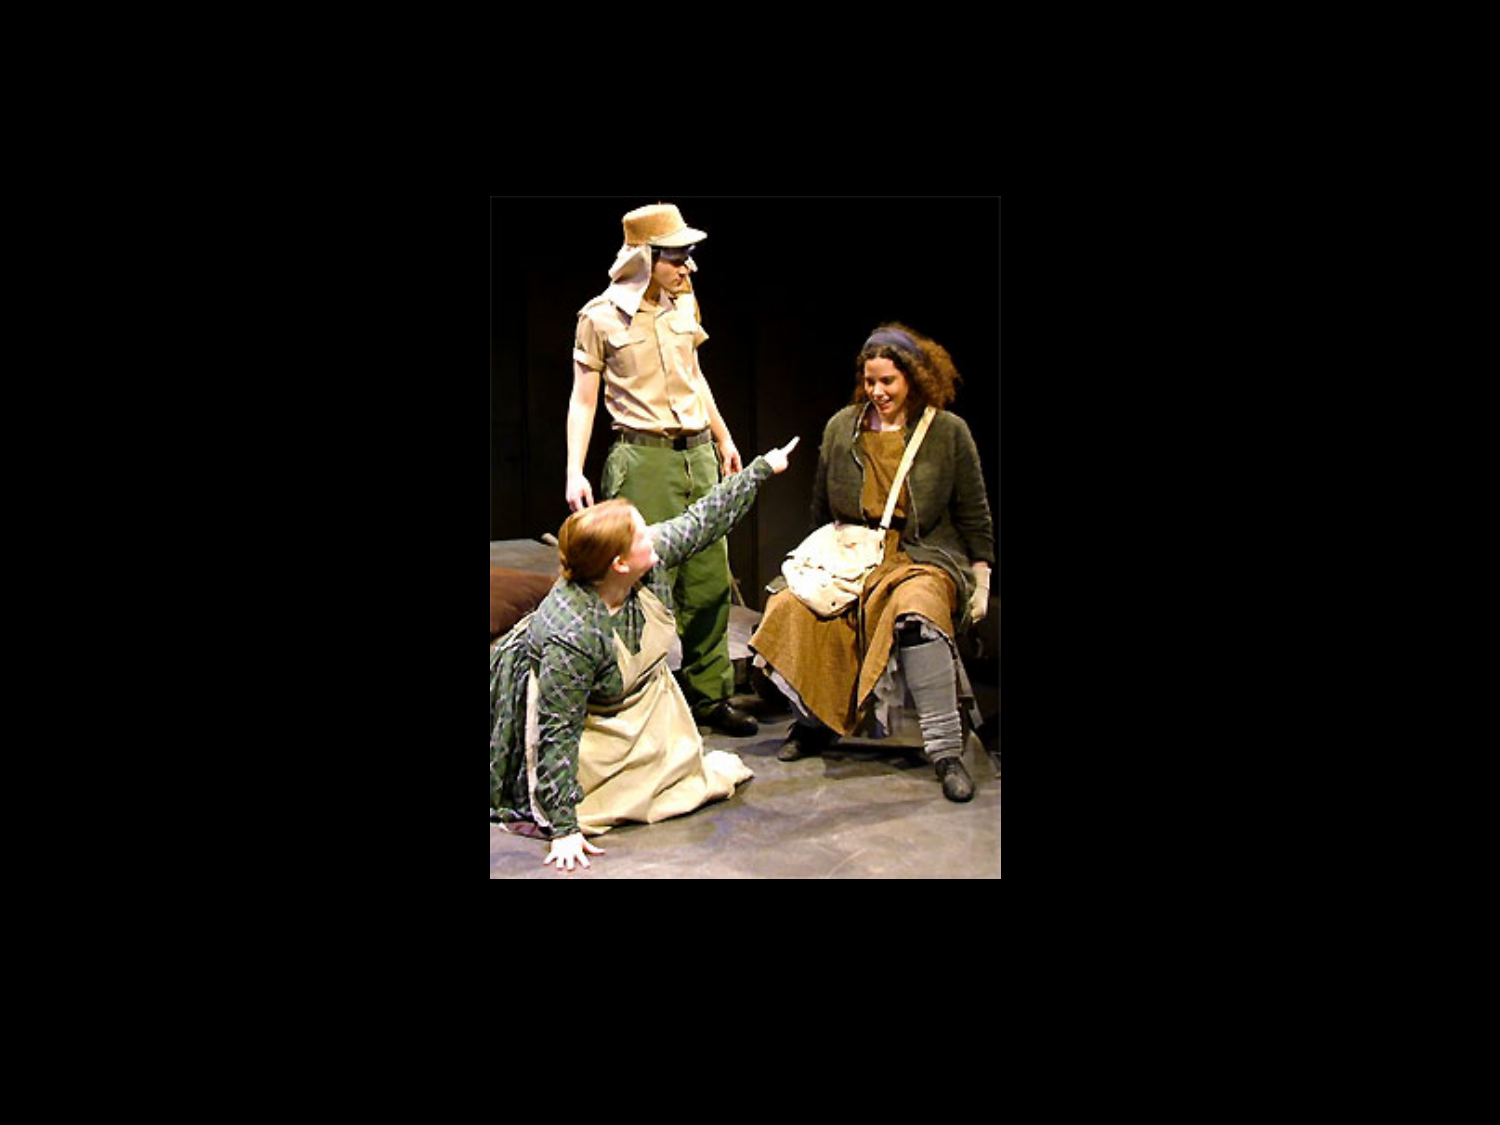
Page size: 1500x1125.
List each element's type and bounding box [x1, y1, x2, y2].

picture [489, 195, 1001, 880]
